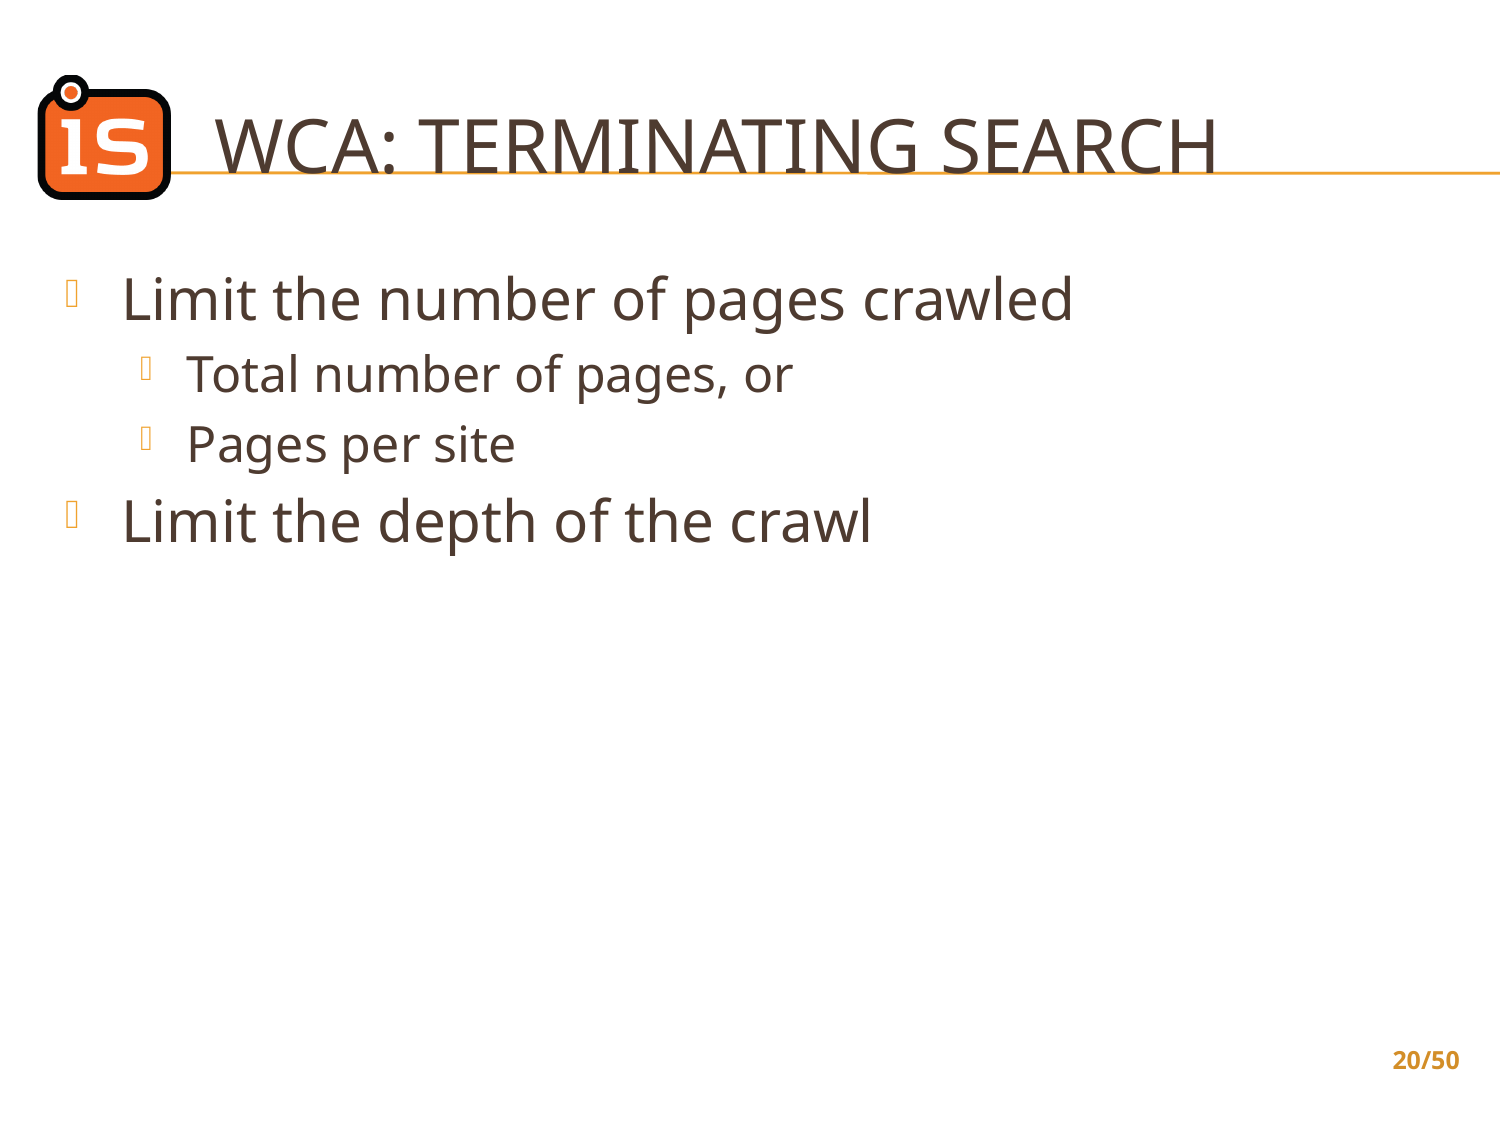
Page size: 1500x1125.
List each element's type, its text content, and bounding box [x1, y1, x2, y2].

slide_number 20/50 [1350, 1037, 1475, 1079]
title WCA: Terminating Search [200, 75, 1475, 213]
list Limit the number of pages crawled Total number of pages, or Pages per site Limit the depth of the crawl [49, 254, 1476, 998]
picture [37, 75, 171, 200]
